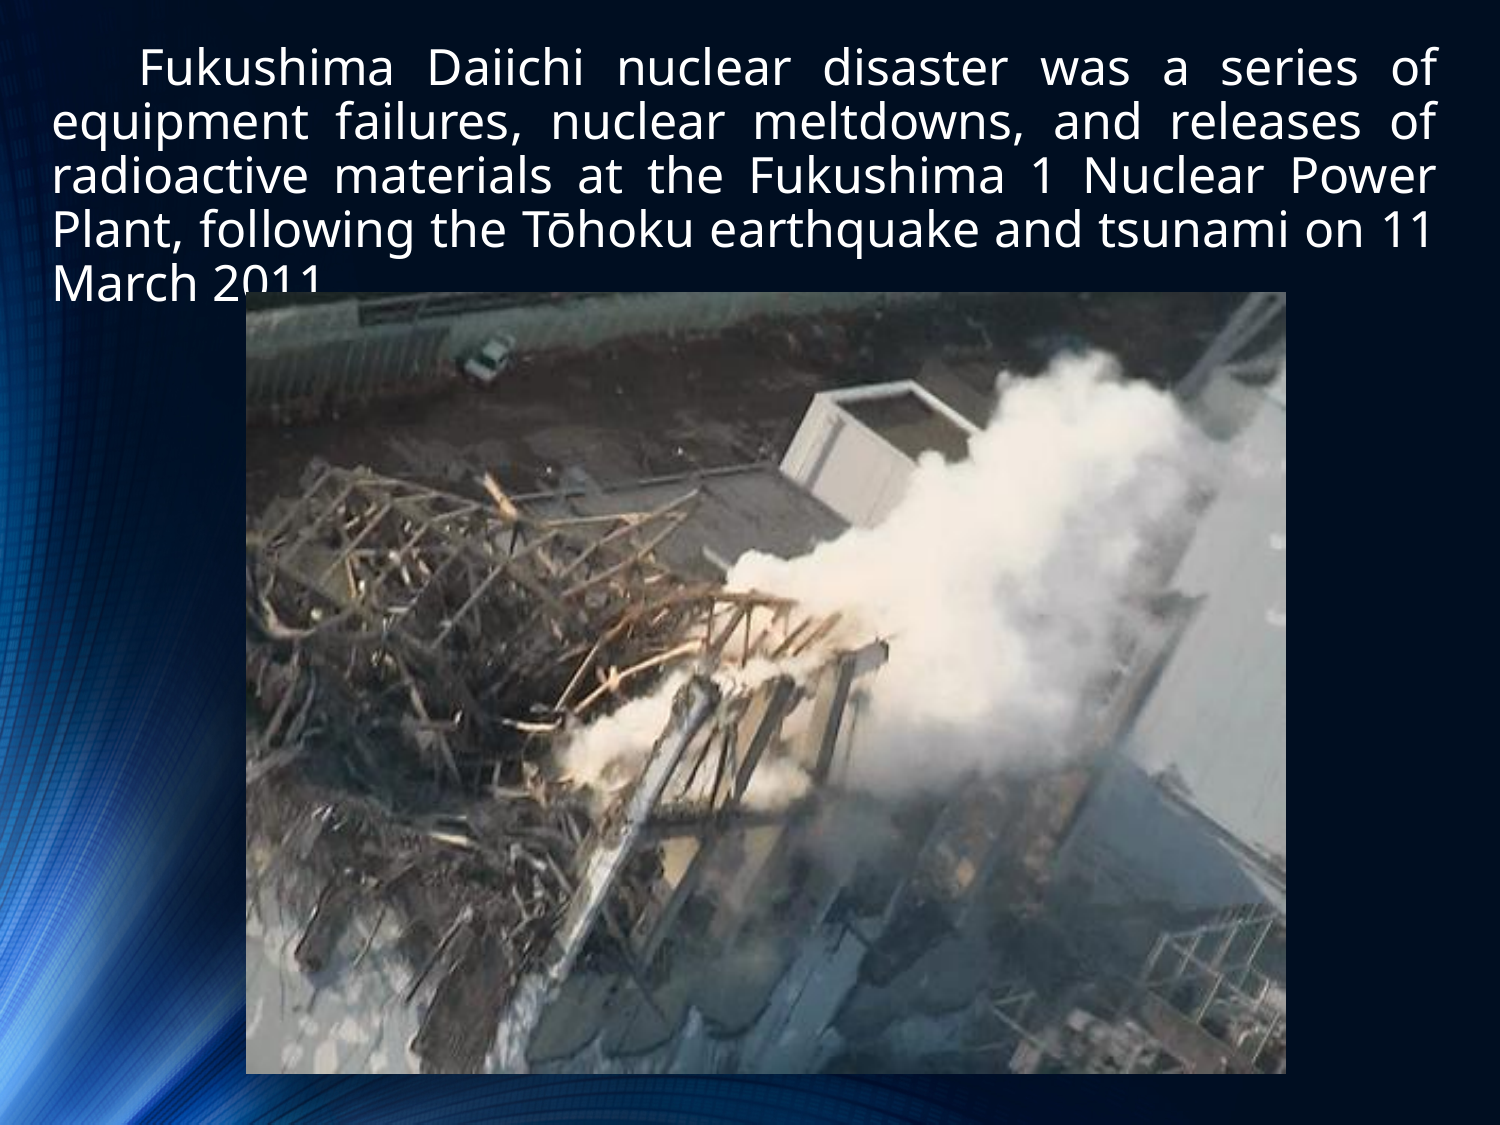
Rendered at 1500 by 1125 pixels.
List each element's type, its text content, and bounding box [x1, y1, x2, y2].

list Fukushima Daiichi nuclear disaster was a series of equipment failures, nuclear meltdowns, and releases of radioactive materials at the Fukushima 1 Nuclear Power Plant, following the Tōhoku earthquake and tsunami on 11 March 2011. [0, 35, 1454, 327]
picture [0, 0, 1500, 1125]
